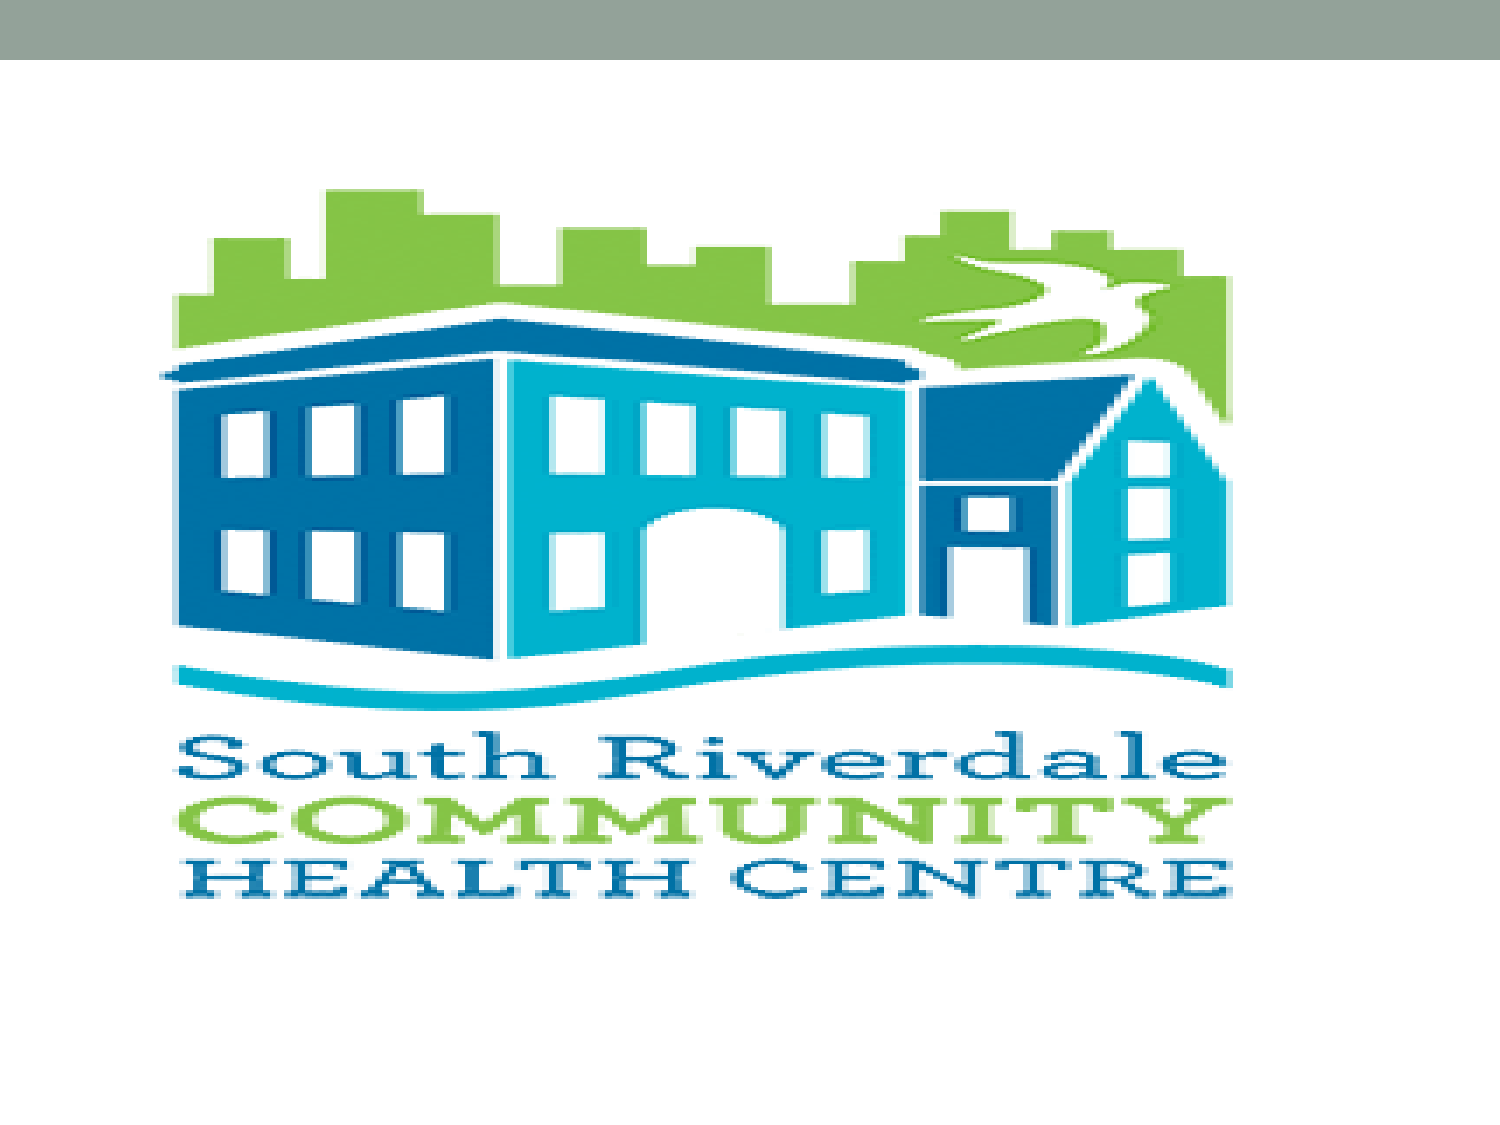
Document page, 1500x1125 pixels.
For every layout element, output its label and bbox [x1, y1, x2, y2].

picture [159, 184, 1247, 906]
